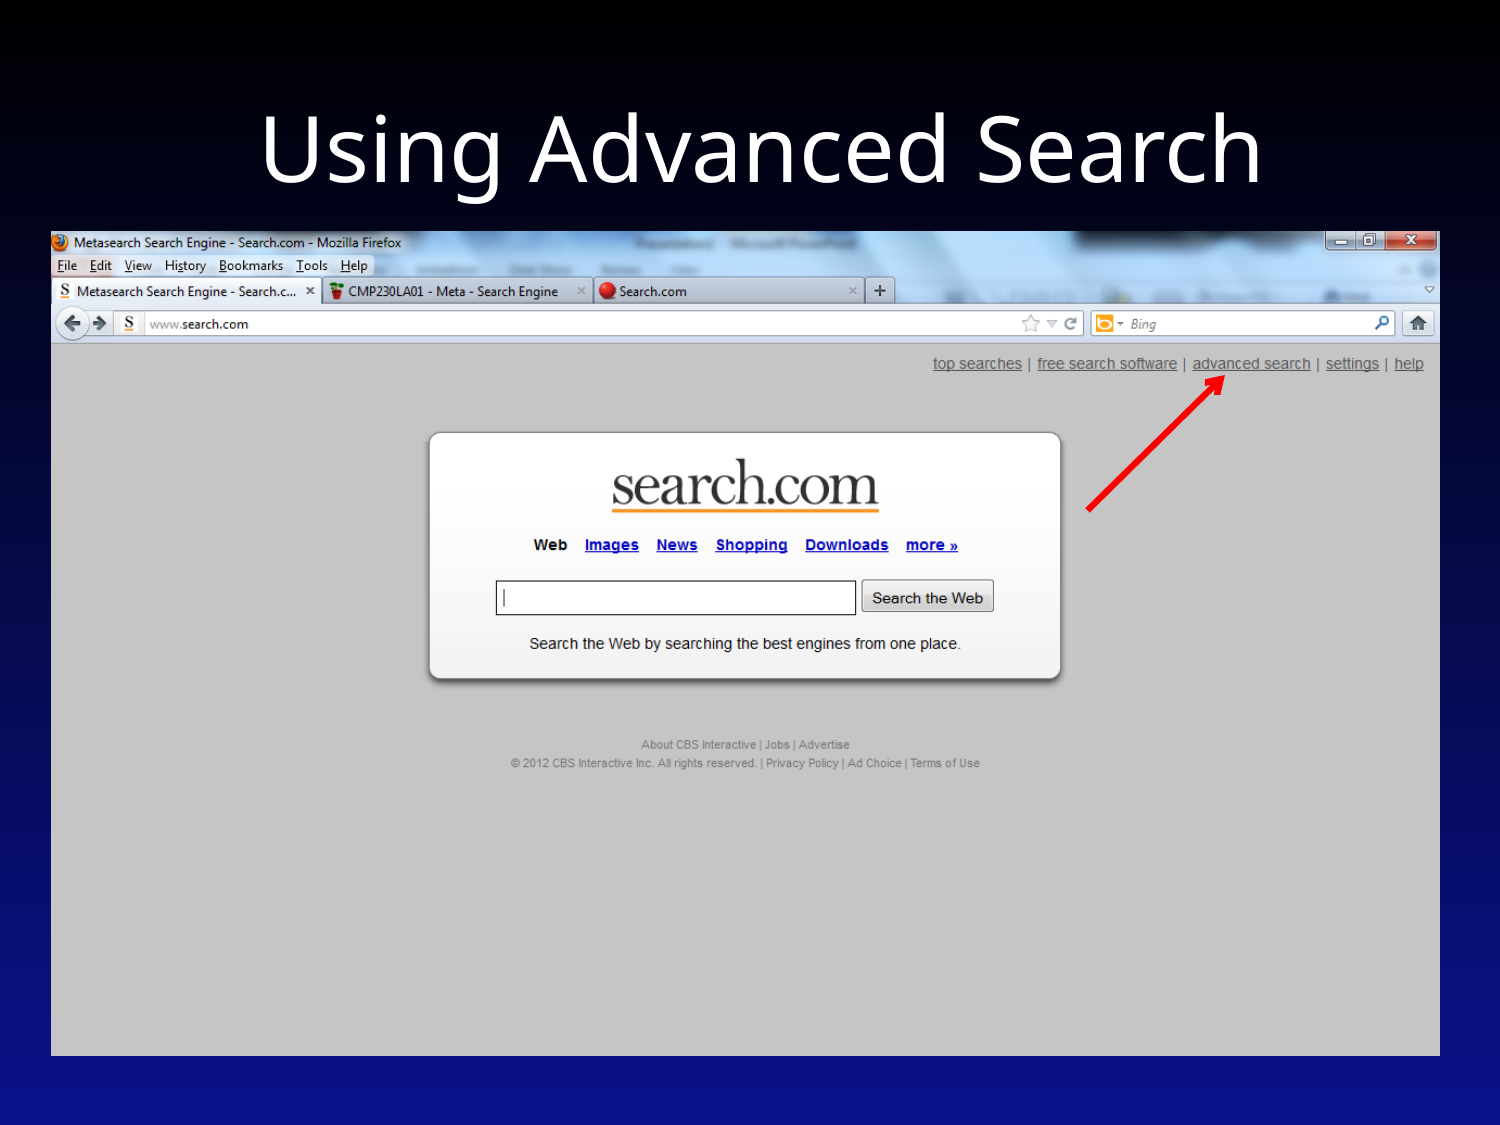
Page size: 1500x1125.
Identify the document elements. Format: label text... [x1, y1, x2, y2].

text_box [1087, 374, 1226, 511]
title Using Advanced Search [125, 24, 1400, 229]
picture [51, 231, 1440, 1056]
